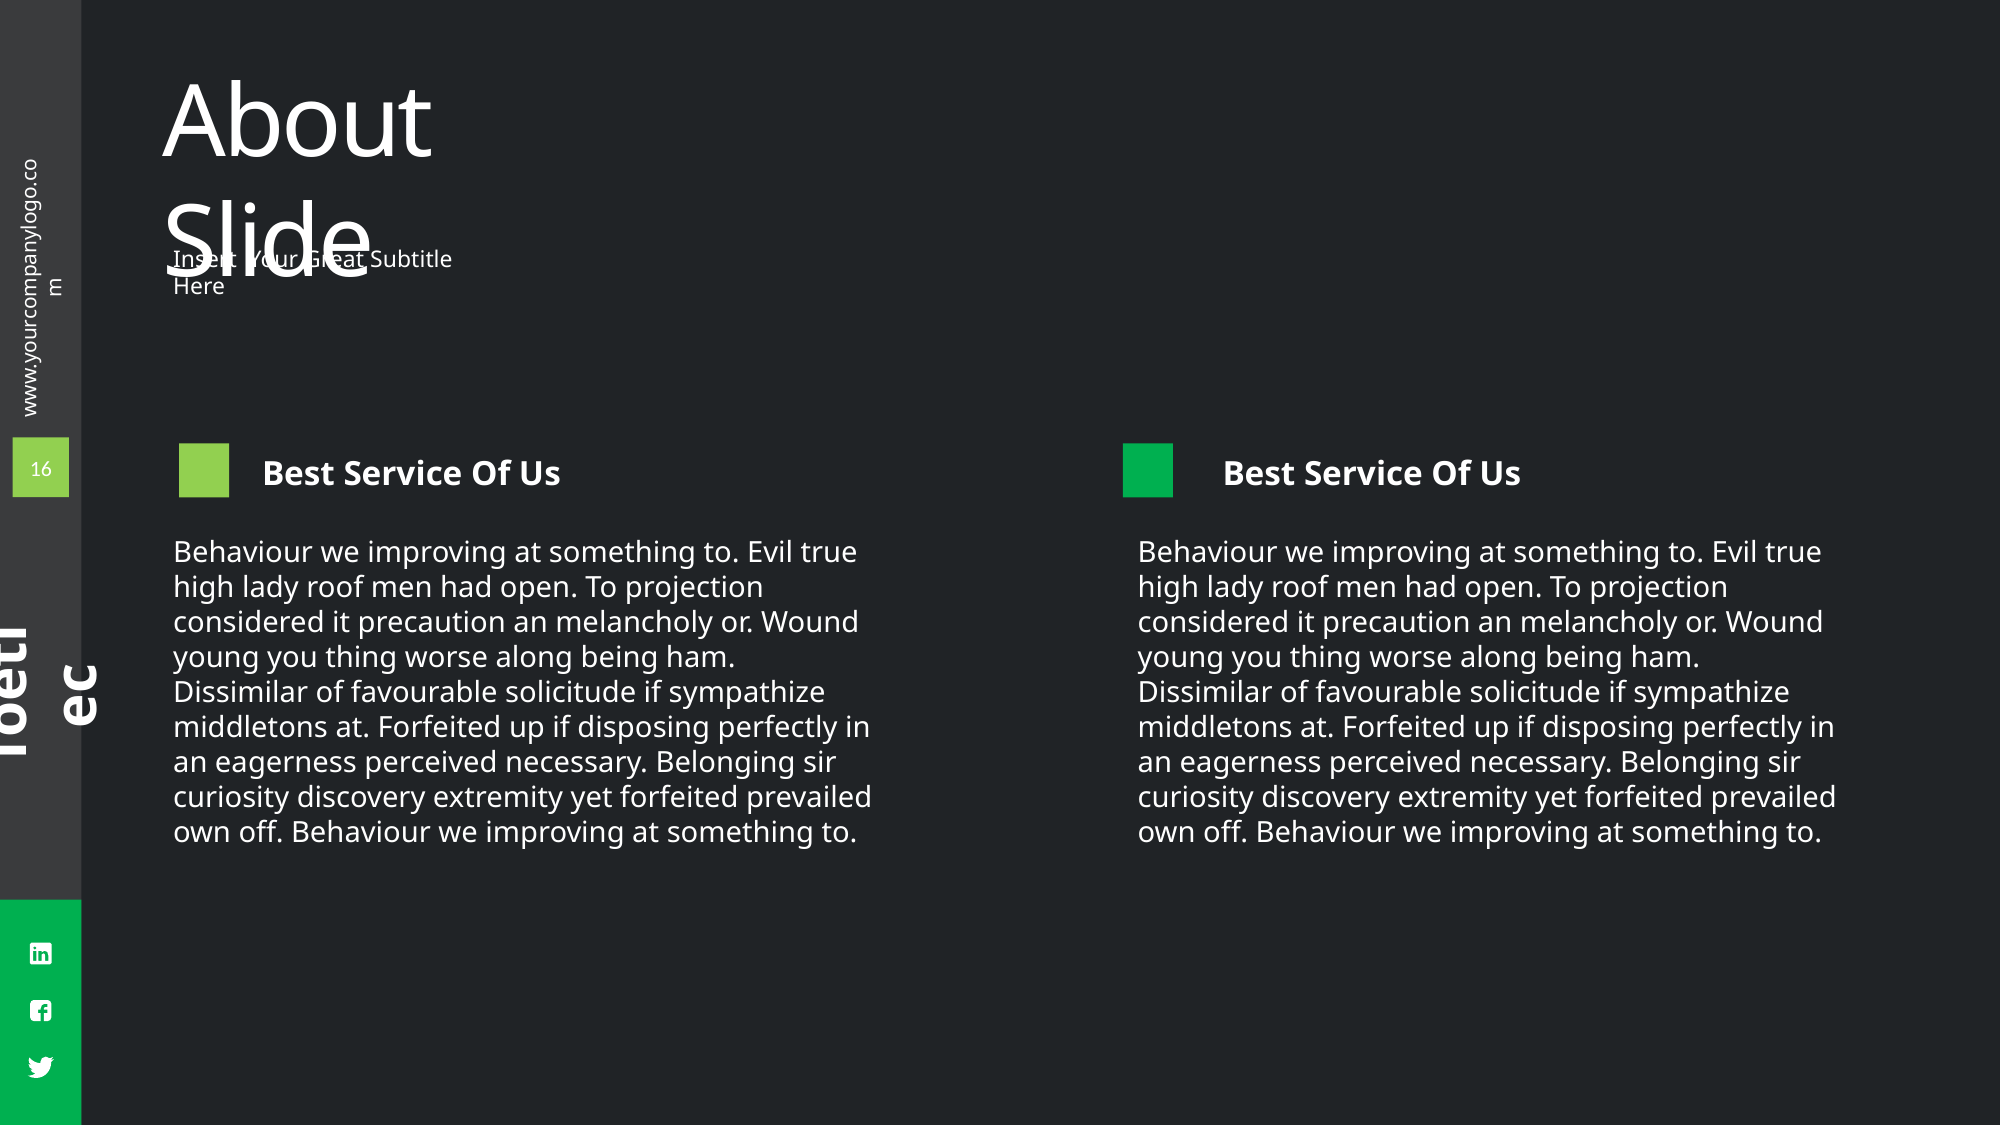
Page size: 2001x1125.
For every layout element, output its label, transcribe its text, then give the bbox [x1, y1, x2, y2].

text_box [178, 442, 230, 498]
text_box Insert Your Great Subtitle Here [158, 237, 512, 307]
text_box [1122, 442, 1174, 498]
text_box About Slide [147, 116, 677, 236]
text_box Best Service Of Us [1207, 435, 1589, 510]
slide_number 16 [12, 437, 69, 498]
text_box Behaviour we improving at something to. Evil true high lady roof men had open. To projection considered it precaution an melancholy or. Wound young you thing worse along being ham. Dissimilar of favourable solicitude if sympathize middletons at. Forfeited up if disposing perfectly in an eagerness perceived necessary. Belonging sir curiosity discovery extremity yet forfeited prevailed own off. Behaviour we improving at something to. [1122, 526, 1855, 856]
text_box Best Service Of Us [247, 435, 628, 510]
text_box Behaviour we improving at something to. Evil true high lady roof men had open. To projection considered it precaution an melancholy or. Wound young you thing worse along being ham. Dissimilar of favourable solicitude if sympathize middletons at. Forfeited up if disposing perfectly in an eagerness perceived necessary. Belonging sir curiosity discovery extremity yet forfeited prevailed own off. Behaviour we improving at something to. [158, 526, 890, 856]
